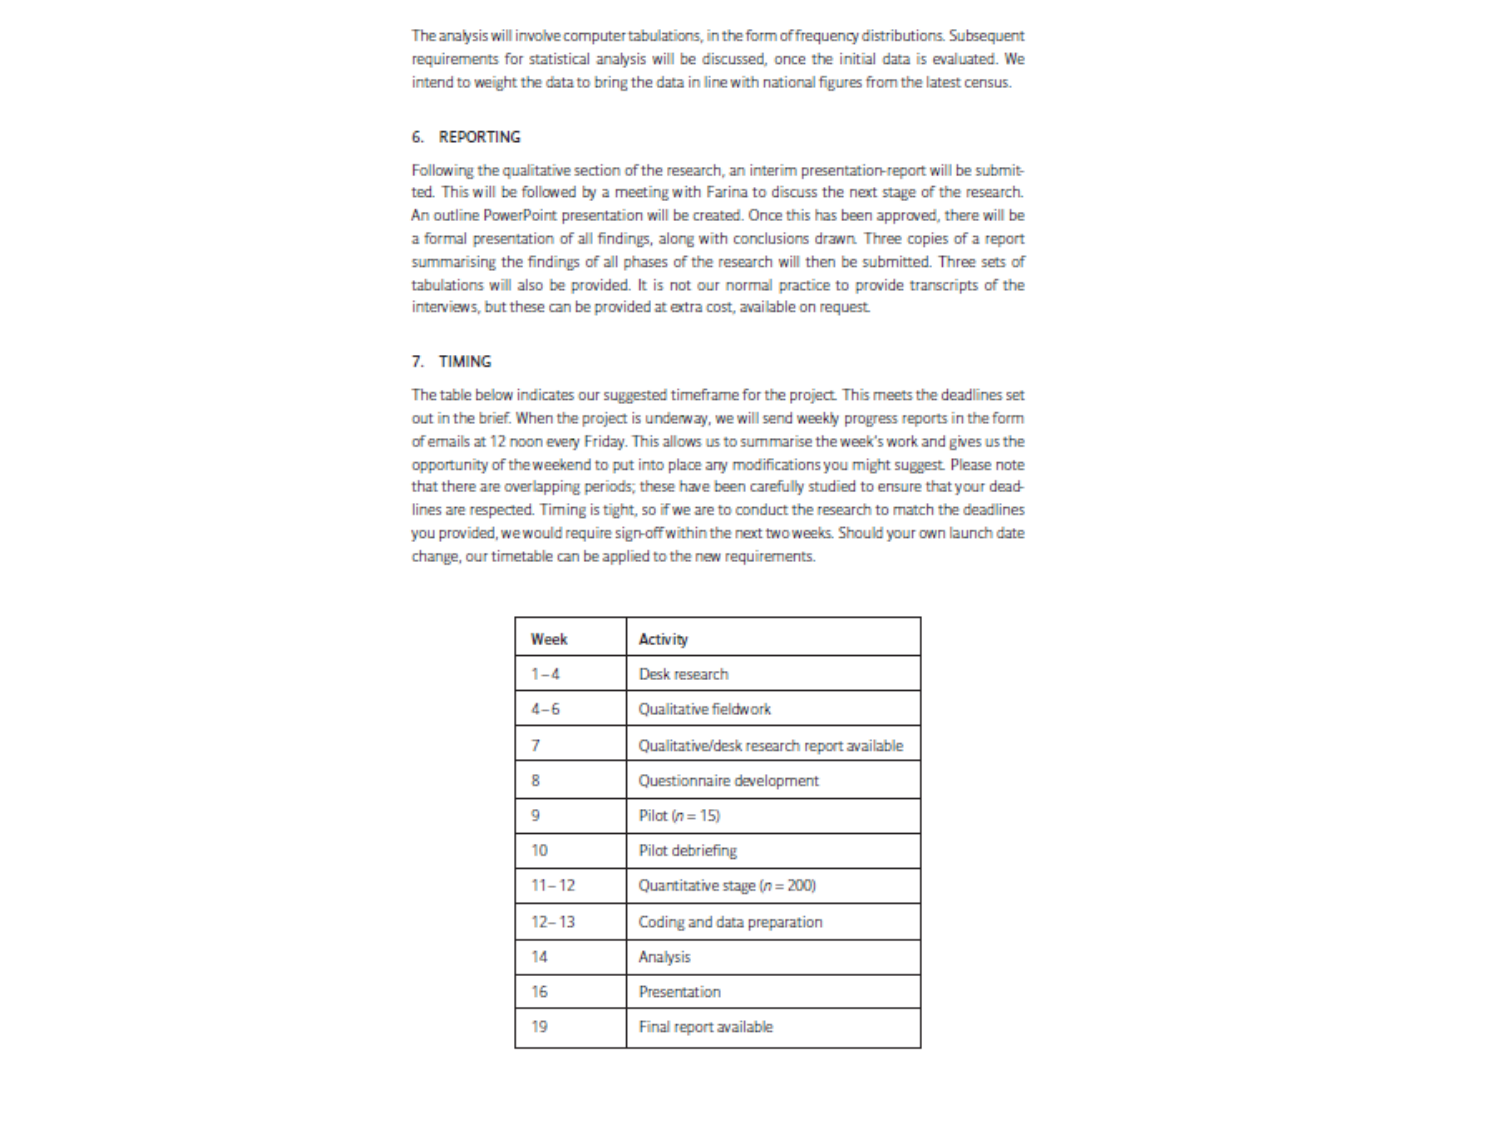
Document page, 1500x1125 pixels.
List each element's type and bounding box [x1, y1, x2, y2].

picture [387, 0, 1088, 1097]
